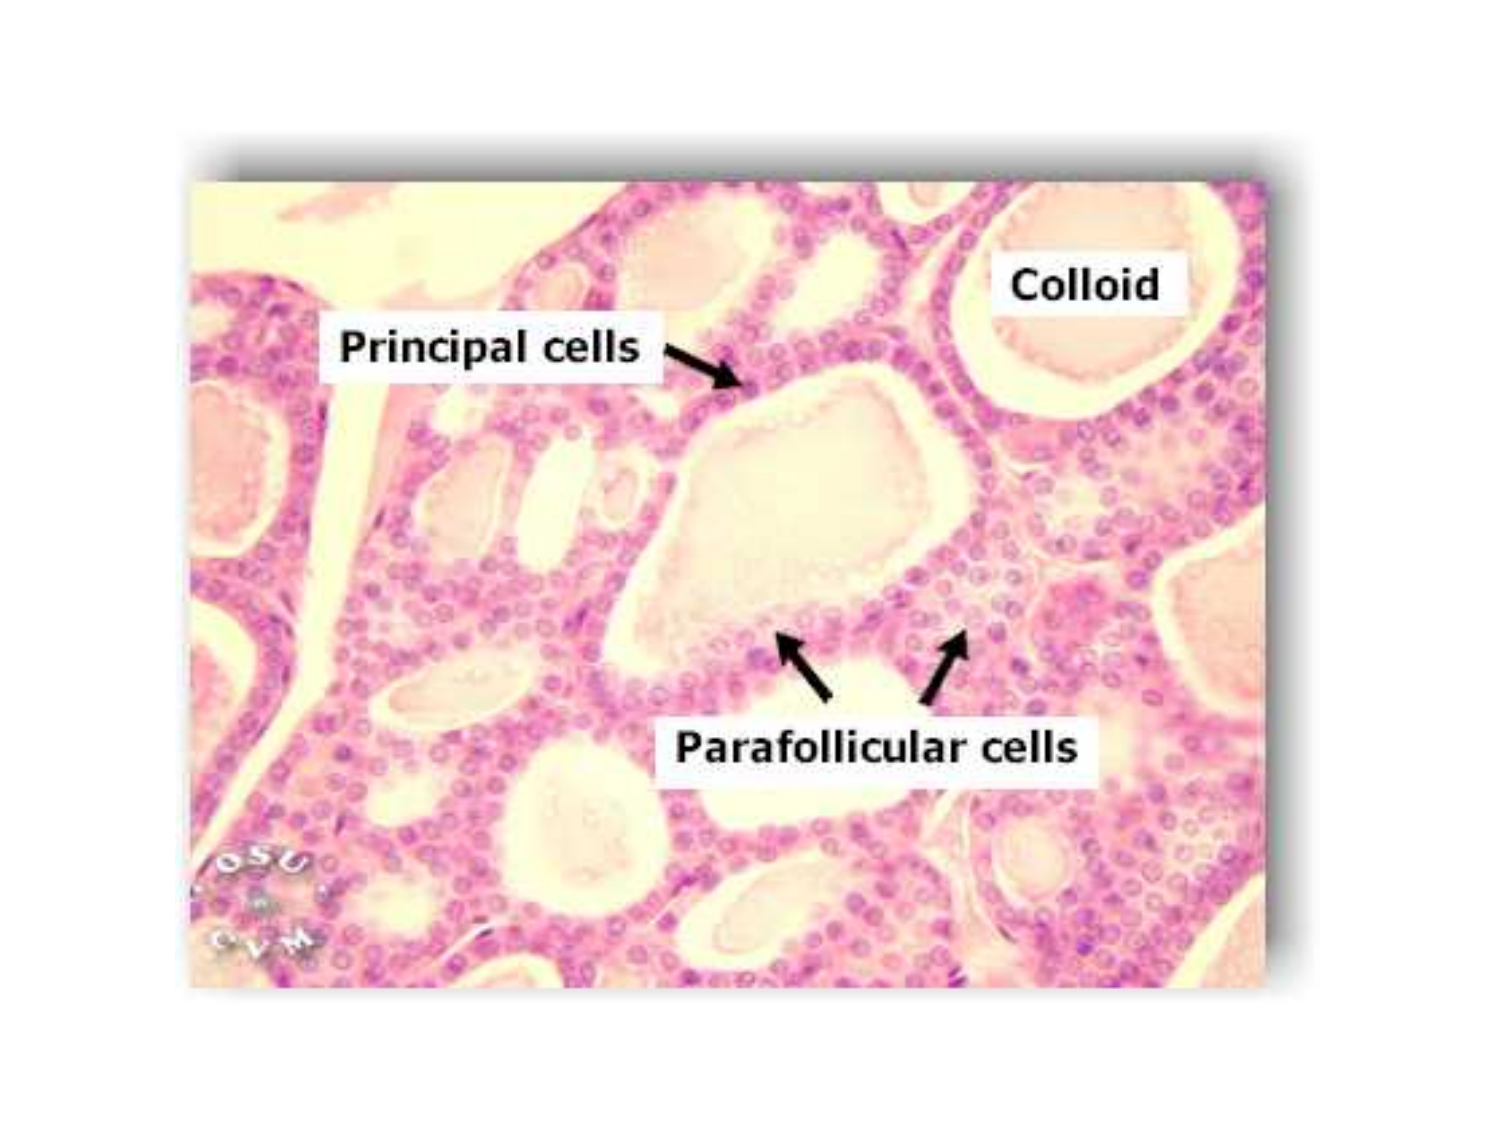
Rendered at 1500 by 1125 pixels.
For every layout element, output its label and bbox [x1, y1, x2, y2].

list [175, 129, 1320, 1005]
